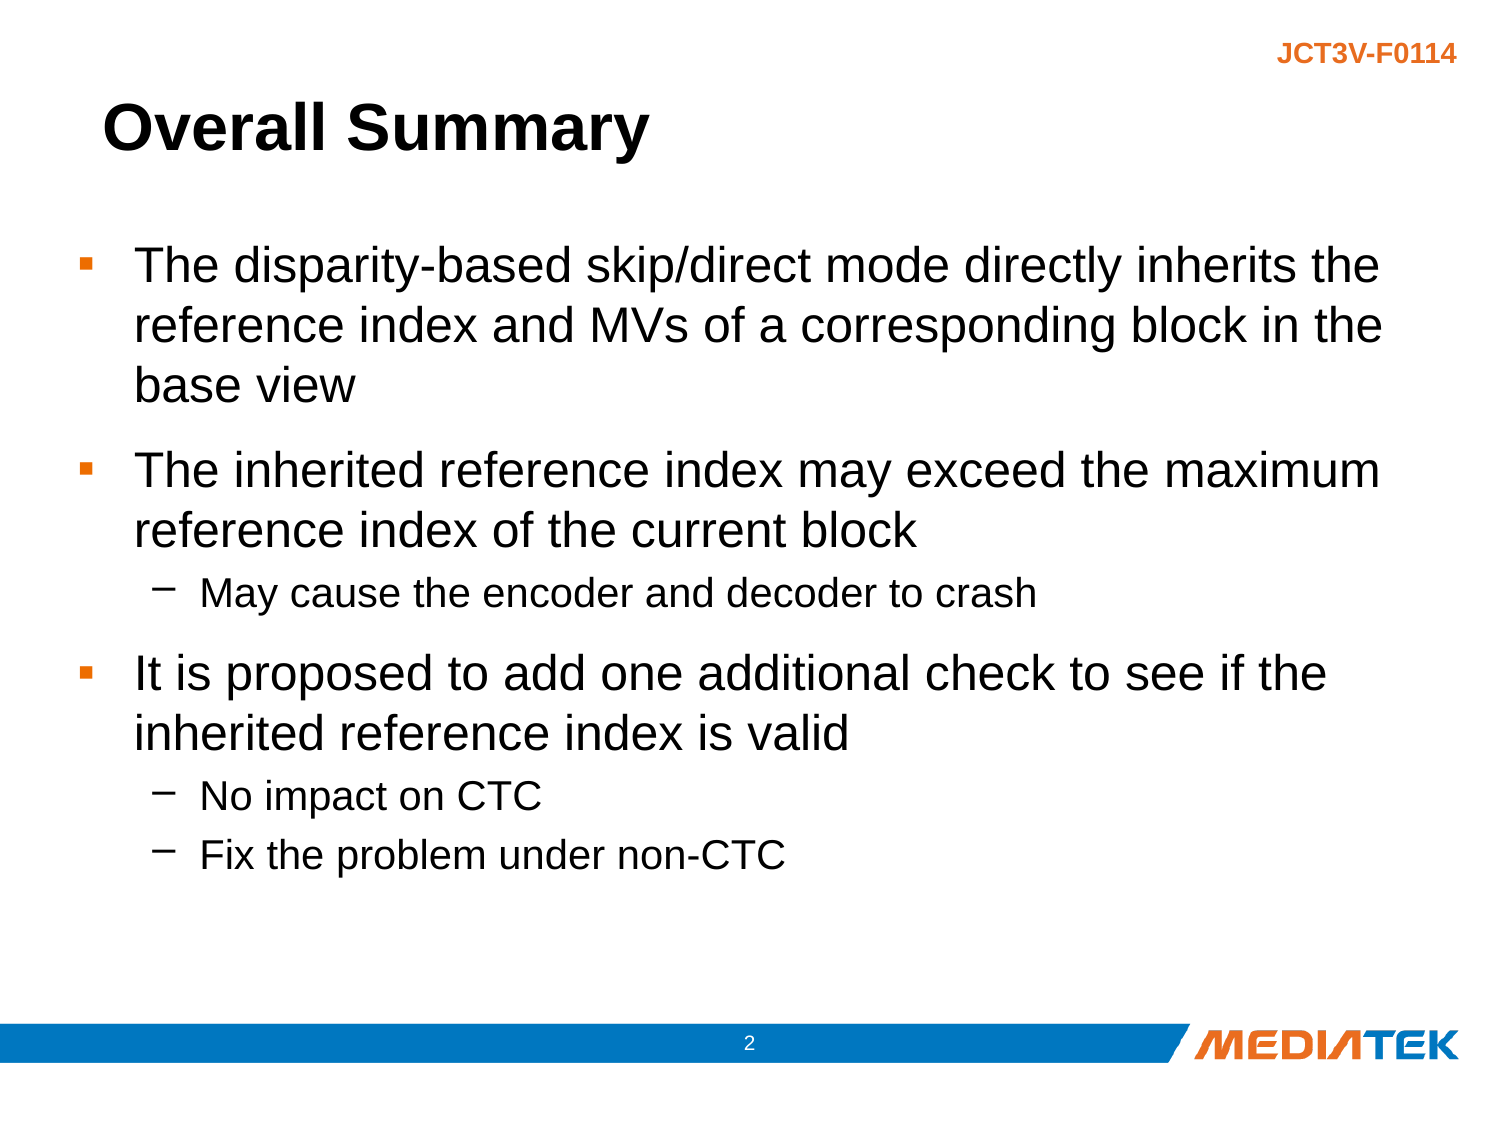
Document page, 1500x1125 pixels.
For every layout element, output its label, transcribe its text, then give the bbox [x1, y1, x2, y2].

picture [0, 1023, 711, 1063]
list The disparity-based skip/direct mode directly inherits the reference index and MVs of a corresponding block in the base view The inherited reference index may exceed the maximum reference index of the current block May cause the encoder and decoder to crash It is proposed to add one additional check to see if the inherited reference index is valid No impact on CTC Fix the problem under non-CTC [62, 224, 1424, 1051]
slide_number 1 [711, 1022, 789, 1090]
title Overall Summary [87, 46, 1410, 201]
picture [789, 1023, 1459, 1063]
